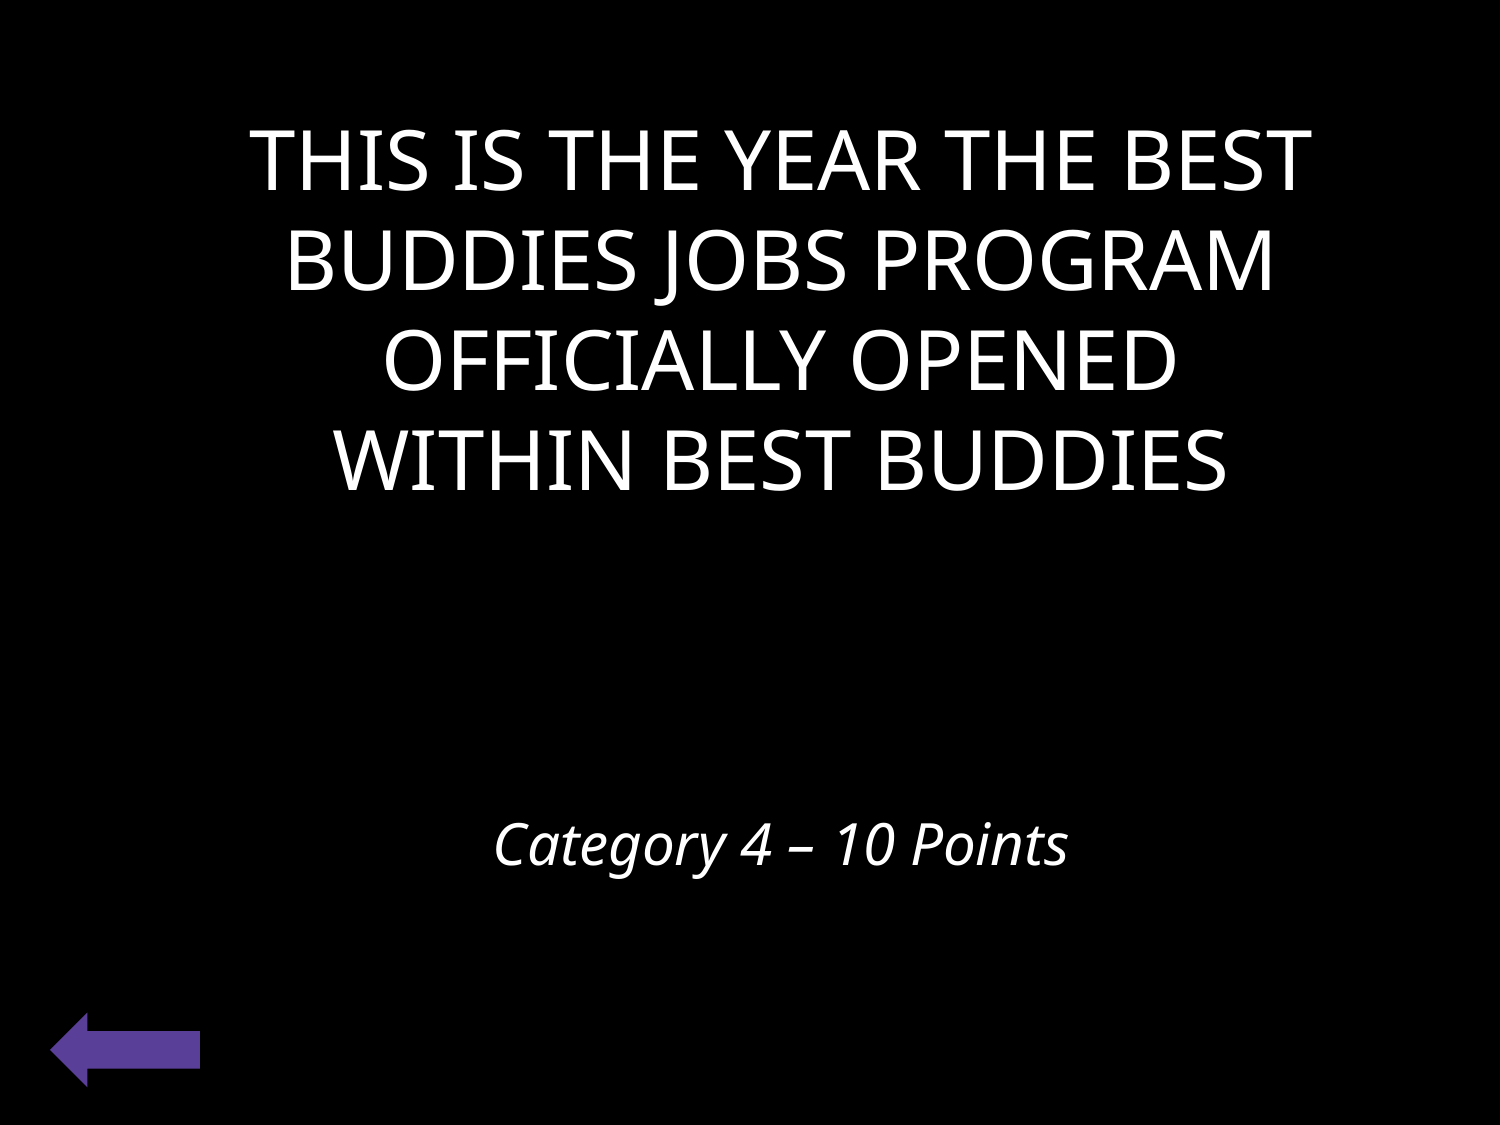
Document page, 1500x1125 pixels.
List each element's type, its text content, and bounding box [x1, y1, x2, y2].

text_box THIS IS THE YEAR THE BEST BUDDIES JOBS PROGRAM OFFICIALLY OPENED WITHIN BEST BUDDIES Category 4 – 10 Points [224, 99, 1338, 885]
text_box [49, 1012, 200, 1088]
